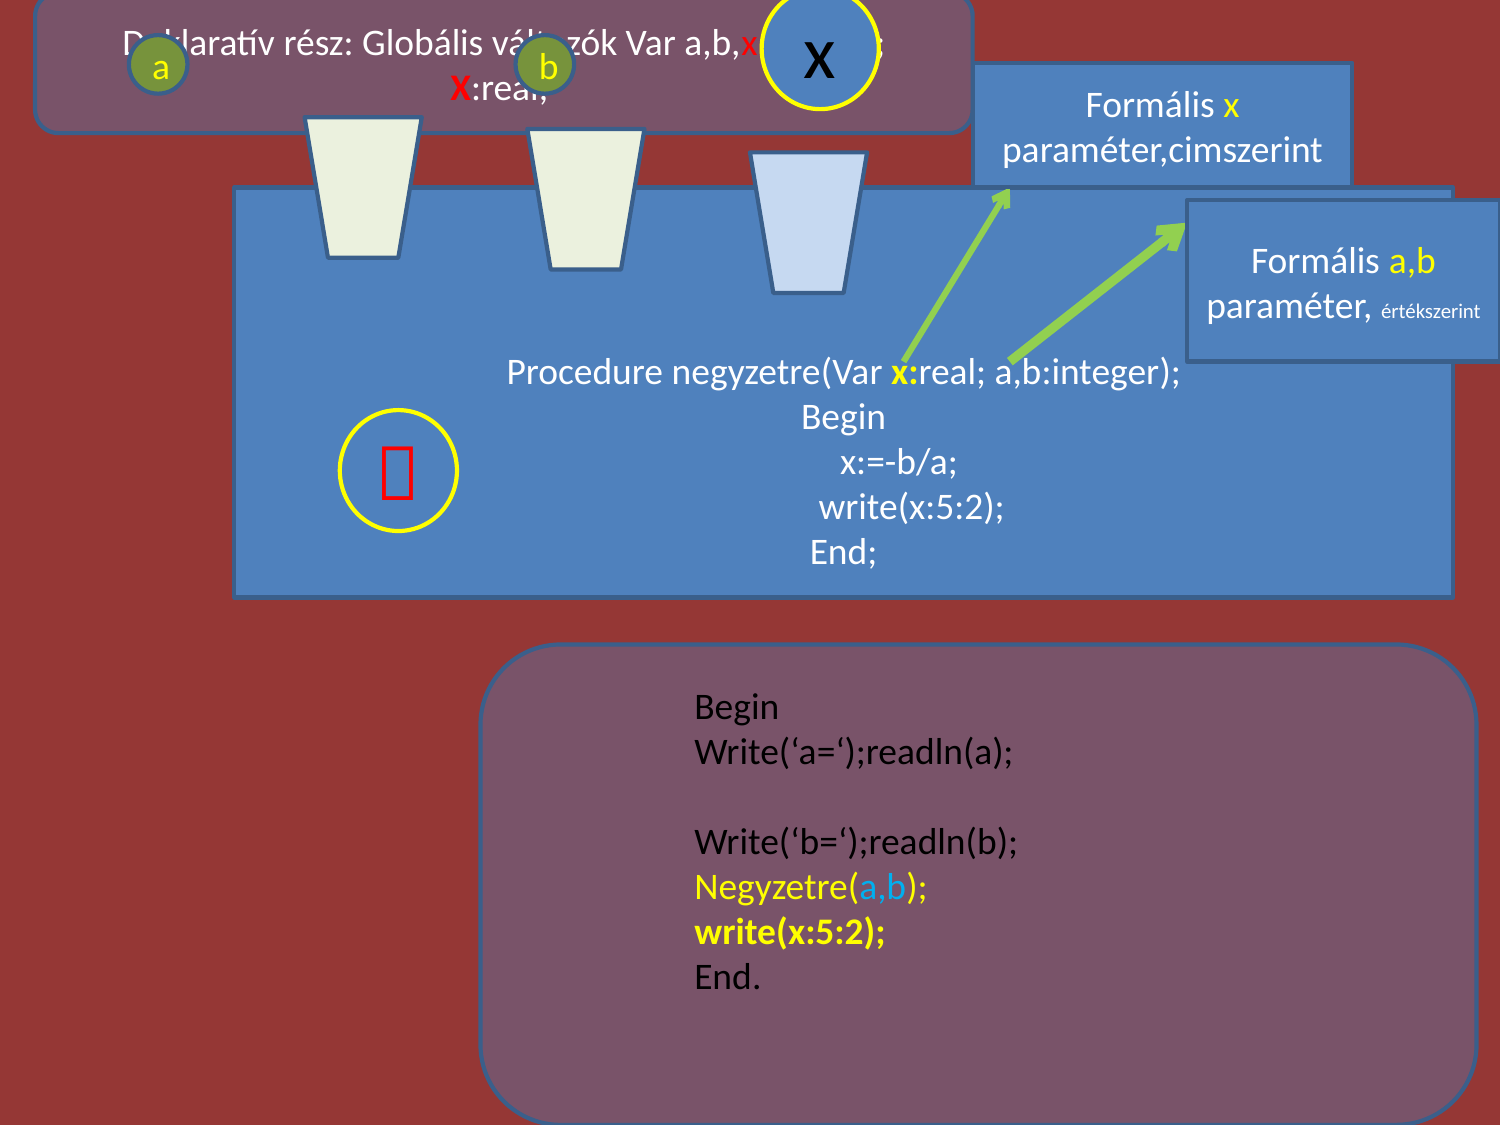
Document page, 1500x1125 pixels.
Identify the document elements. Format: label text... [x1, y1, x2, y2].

text_box x [759, 0, 881, 112]
text_box Begin Write(‘a=‘);readln(a); Write(‘b=‘);readln(b); Negyzetre(a,b); write(x:5:2); End. [679, 674, 1172, 1005]
text_box [747, 150, 870, 296]
text_box Deklaratív rész: Globális változók Var a,b,x:integer; X:real; [32, 0, 975, 136]
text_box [1009, 222, 1188, 362]
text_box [903, 187, 1010, 362]
text_box [525, 126, 647, 272]
text_box [478, 642, 1479, 1125]
text_box a [126, 32, 190, 96]
text_box Formális a,b paraméter, értékszerint [1185, 198, 1500, 364]
text_box Formális x paraméter,cimszerint [971, 61, 1354, 189]
text_box [302, 115, 424, 260]
text_box  [337, 407, 460, 534]
text_box Procedure negyzetre(Var x:real; a,b:integer); Begin x:=-b/a; write(x:5:2); End; [232, 185, 1455, 600]
text_box b [513, 32, 577, 96]
